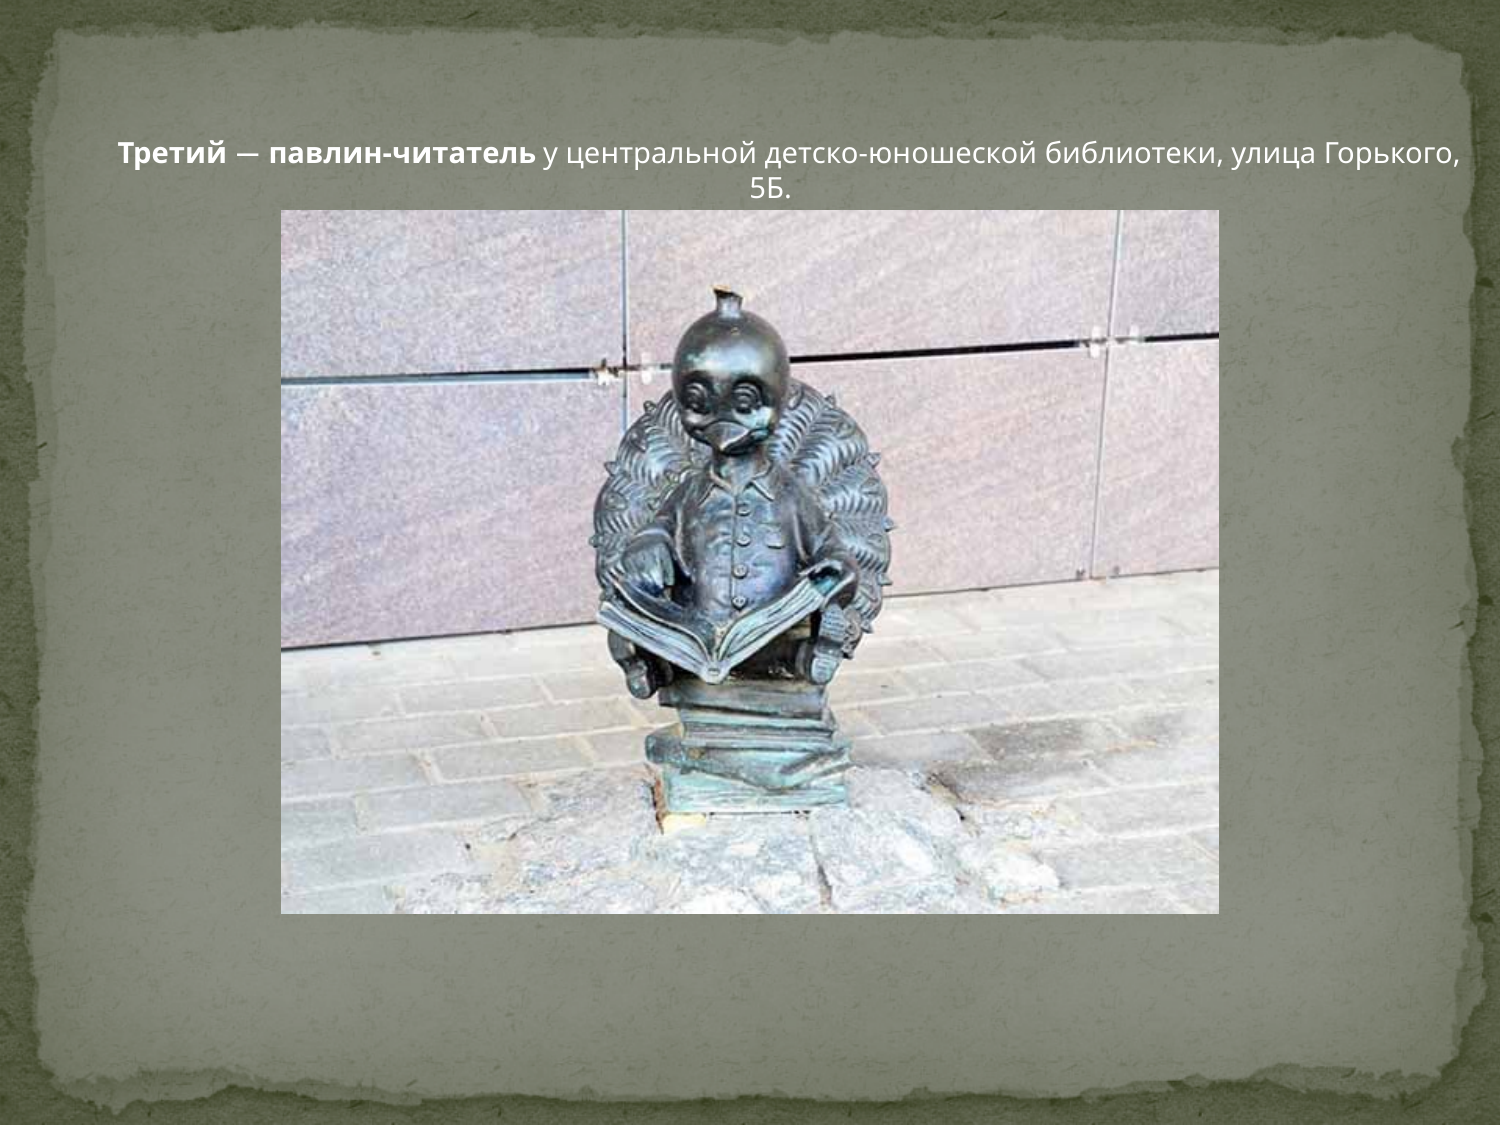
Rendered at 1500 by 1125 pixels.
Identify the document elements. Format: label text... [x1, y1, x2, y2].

picture [281, 210, 1219, 914]
text_box Третий — павлин-читатель у центральной детско-юношеской библиотеки, улица Горького, 5Б. [41, 126, 1500, 212]
